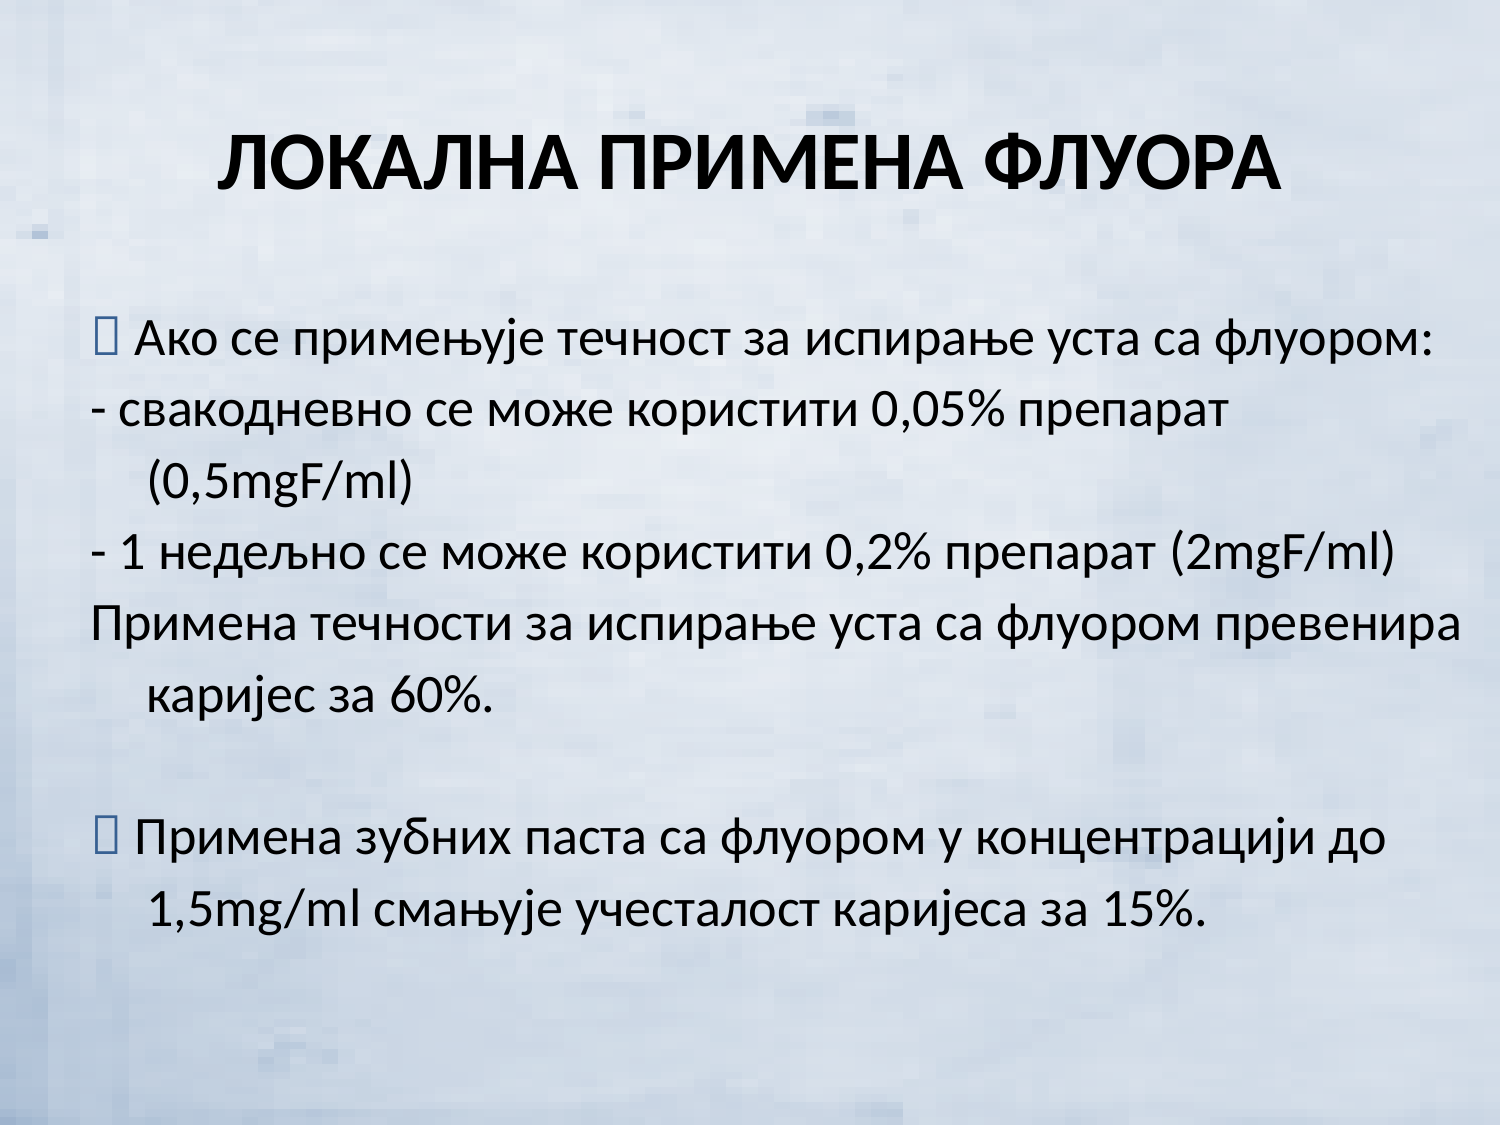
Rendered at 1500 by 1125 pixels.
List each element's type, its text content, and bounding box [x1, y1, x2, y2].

title ЛОКАЛНА ПРИМЕНА ФЛУОРА [75, 62, 1425, 250]
list  Ако се примењује течност за испирање уста са флуором: - свакодневно се може користити 0,05% препарат (0,5mgF/ml) - 1 недељно се може користити 0,2% препарат (2mgF/ml) Примена течности за испирање уста са флуором превенира каријес за 60%.  Примена зубних паста са флуором у концентрацији до 1,5mg/ml смањује учесталост каријеса за 15%. [75, 287, 1500, 1043]
